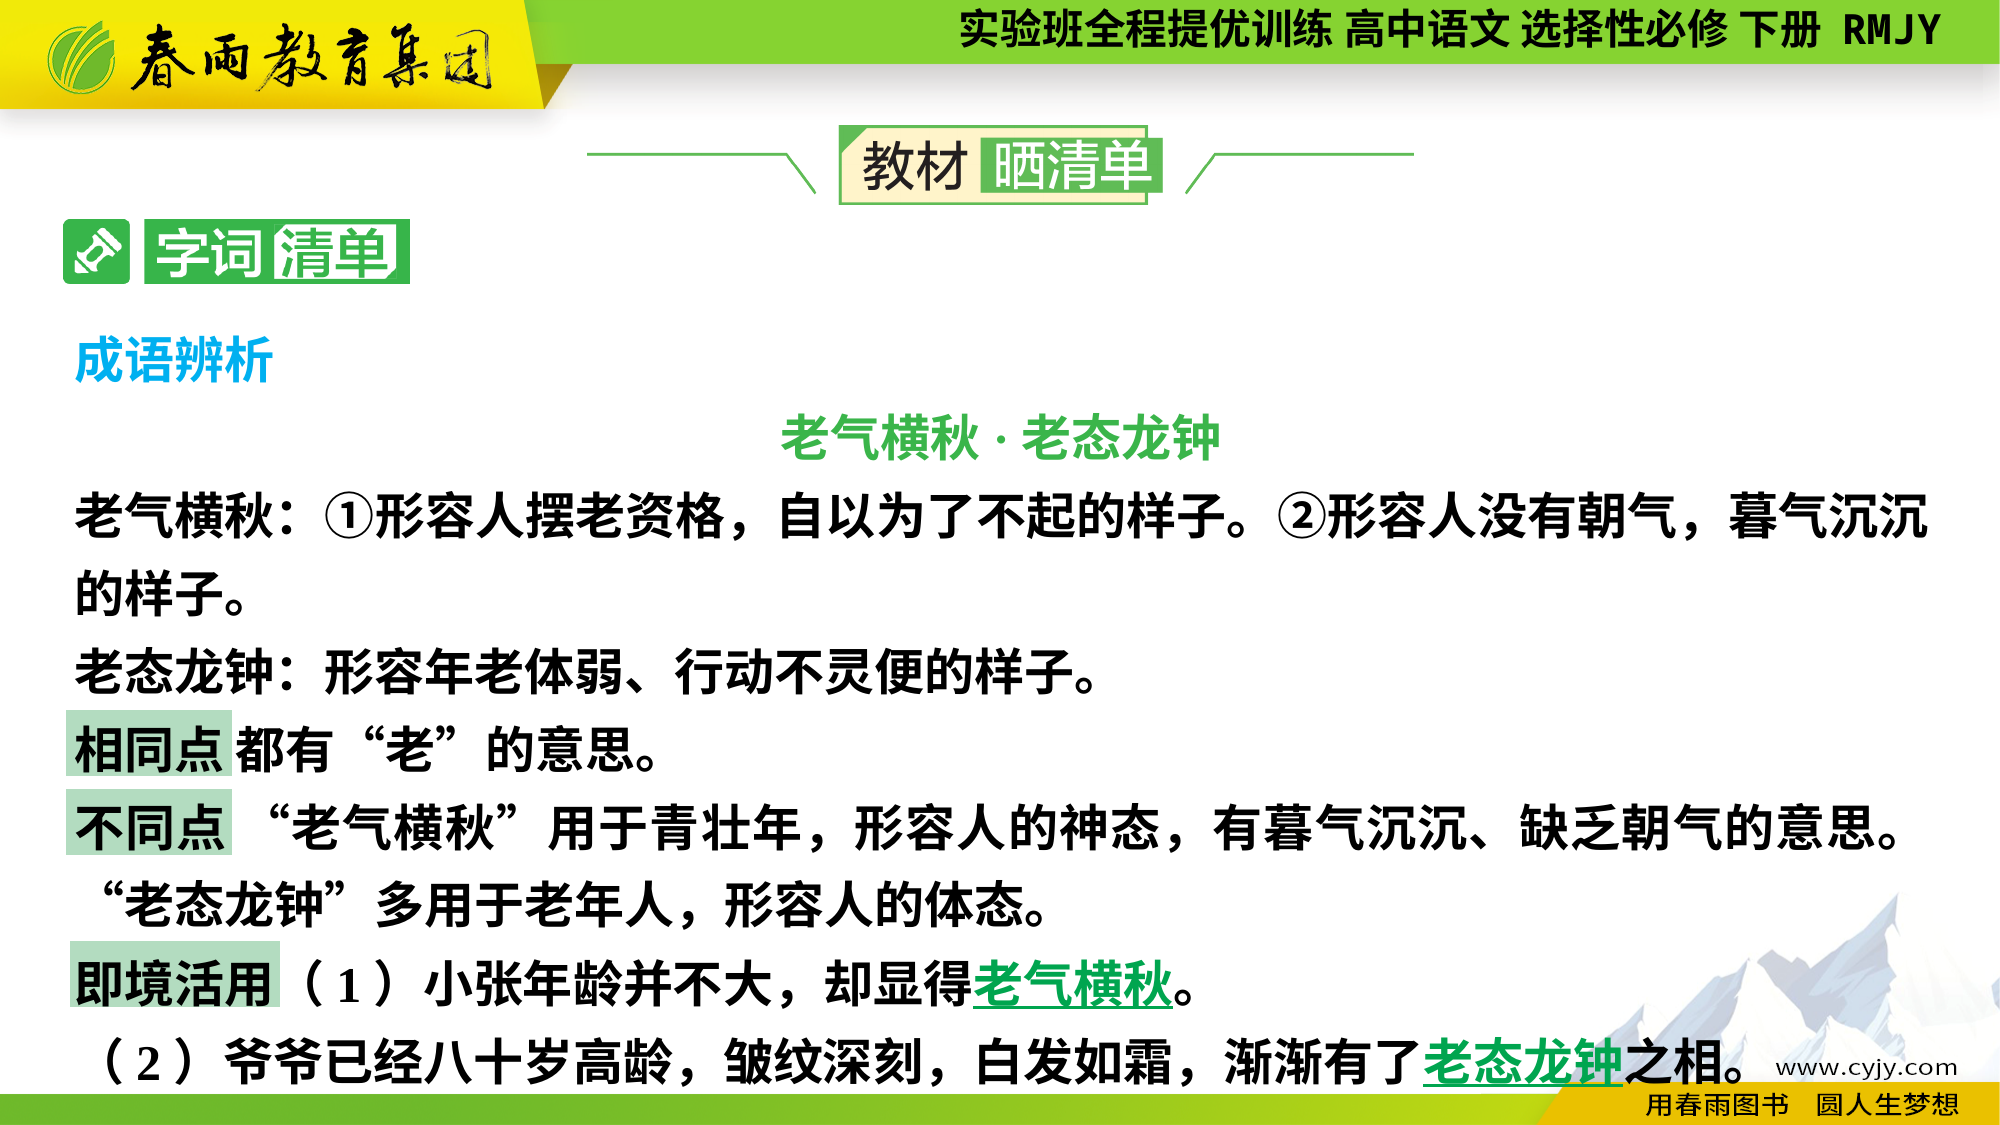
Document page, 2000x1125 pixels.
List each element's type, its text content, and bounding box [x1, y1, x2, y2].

list 成语辨析 老气横秋·老态龙钟 老气横秋：①形容人摆老资格，自以为了不起的样子。②形容人没有朝气，暮气沉沉的样子。 老态龙钟：形容年老体弱、行动不灵便的样子。 相同点 都有“老”的意思。 不同点 “老气横秋”用于青壮年，形容人的神态，有暮气沉沉、缺乏朝气的意思。“老态龙钟”多用于老年人，形容人的体态。 即境活用（1）小张年龄并不大，却显得老气横秋。 （2）爷爷已经八十岁高龄，皱纹深刻，白发如霜，渐渐有了老态龙钟之相。 [59, 302, 1944, 1098]
picture [0, 0, 2000, 1125]
